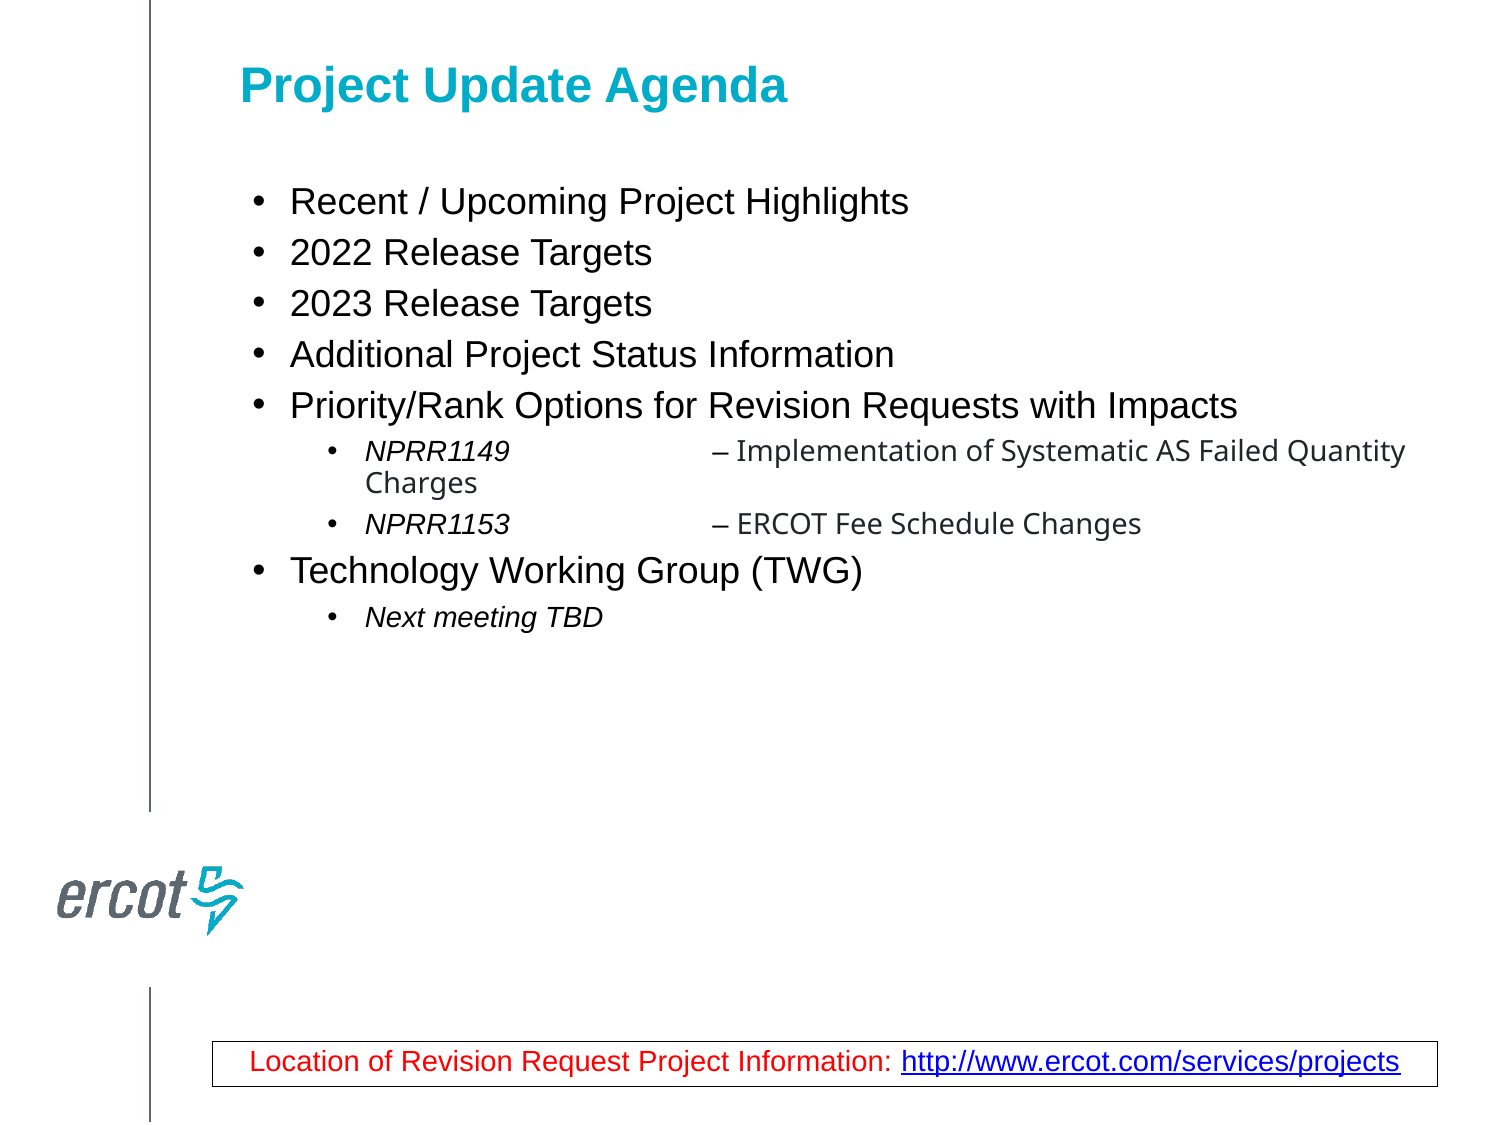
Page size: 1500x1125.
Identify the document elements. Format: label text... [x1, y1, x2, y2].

text_box Project Update Agenda [225, 52, 938, 125]
picture [53, 862, 162, 938]
list Recent / Upcoming Project Highlights 2022 Release Targets 2023 Release Targets Additional Project Status Information Priority/Rank Options for Revision Requests with Impacts NPRR1149 – Implementation of Systematic AS Failed Quantity Charges NPRR1153 – ERCOT Fee Schedule Changes Technology Working Group (TWG) Next meeting TBD [162, 174, 1438, 1025]
text_box Location of Revision Request Project Information: http://www.ercot.com/services/projects [212, 1041, 1438, 1087]
